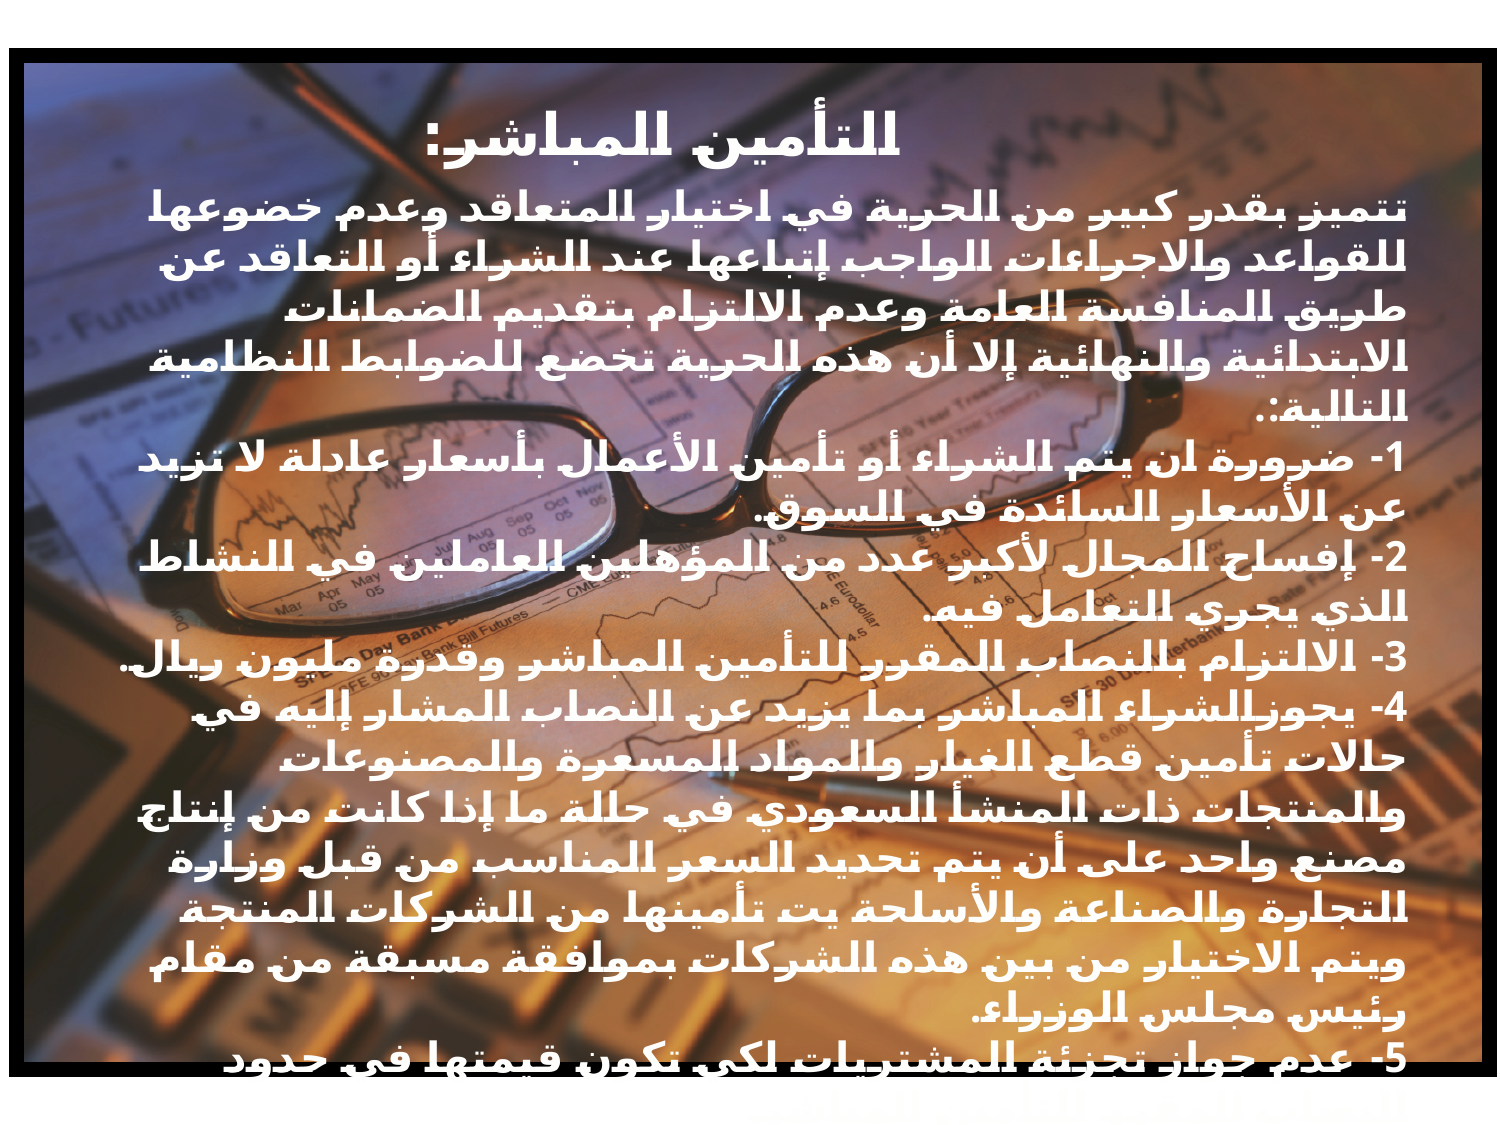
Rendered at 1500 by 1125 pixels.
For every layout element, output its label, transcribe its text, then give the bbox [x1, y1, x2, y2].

picture [23, 62, 1483, 1063]
text_box تتميز بقدر كبير من الحرية في اختيار المتعاقد وعدم خضوعها للقواعد والاجراءات الواجب إتباعها عند الشراء أو التعاقد عن طريق المنافسة العامة وعدم الالتزام بتقديم الضمانات الابتدائية والنهائية إلا أن هذه الحرية تخضع للضوابط النظامية التالية:. 1- ضرورة ان يتم الشراء أو تأمين الأعمال بأسعار عادلة لا تزيد عن الأسعار السائدة في السوق. 2- إفساح المجال لأكبر عدد من المؤهلين العاملين في النشاط الذي يجري التعامل فيه. 3- الالتزام بالنصاب المقرر للتأمين المباشر وقدرة مليون ريال. 4- يجوزالشراء المباشر بما يزيد عن النصاب المشار إليه في حالات تأمين قطع الغيار والمواد المسعرة والمصنوعات والمنتجات ذات المنشأ السعودي في حالة ما إذا كانت من إنتاج مصنع واحد على أن يتم تحديد السعر المناسب من قبل وزارة التجارة والصناعة والأسلحة يت تأمينها من الشركات المنتجة ويتم الاختيار من بين هذه الشركات بموافقة مسبقة من مقام رئيس مجلس الوزراء. 5- عدم جواز تجزئة المشتريات لكي تكون قيمتها في حدود النصاب المقرر للتأمين المباشر. 6- يجوز صرف دفعة مقدمة في حدود 10% من قيمة العقد عند توقيعه مقابل خطاب ضمان مساو لهذه القيمة . 7- إرفاق شهادة الزكاة عند صرف الأقساط النهائية لعمليات الشراء المباشر إذا مازادت القيمة عن مائة ألف ريال. [88, 1070, 1424, 1125]
